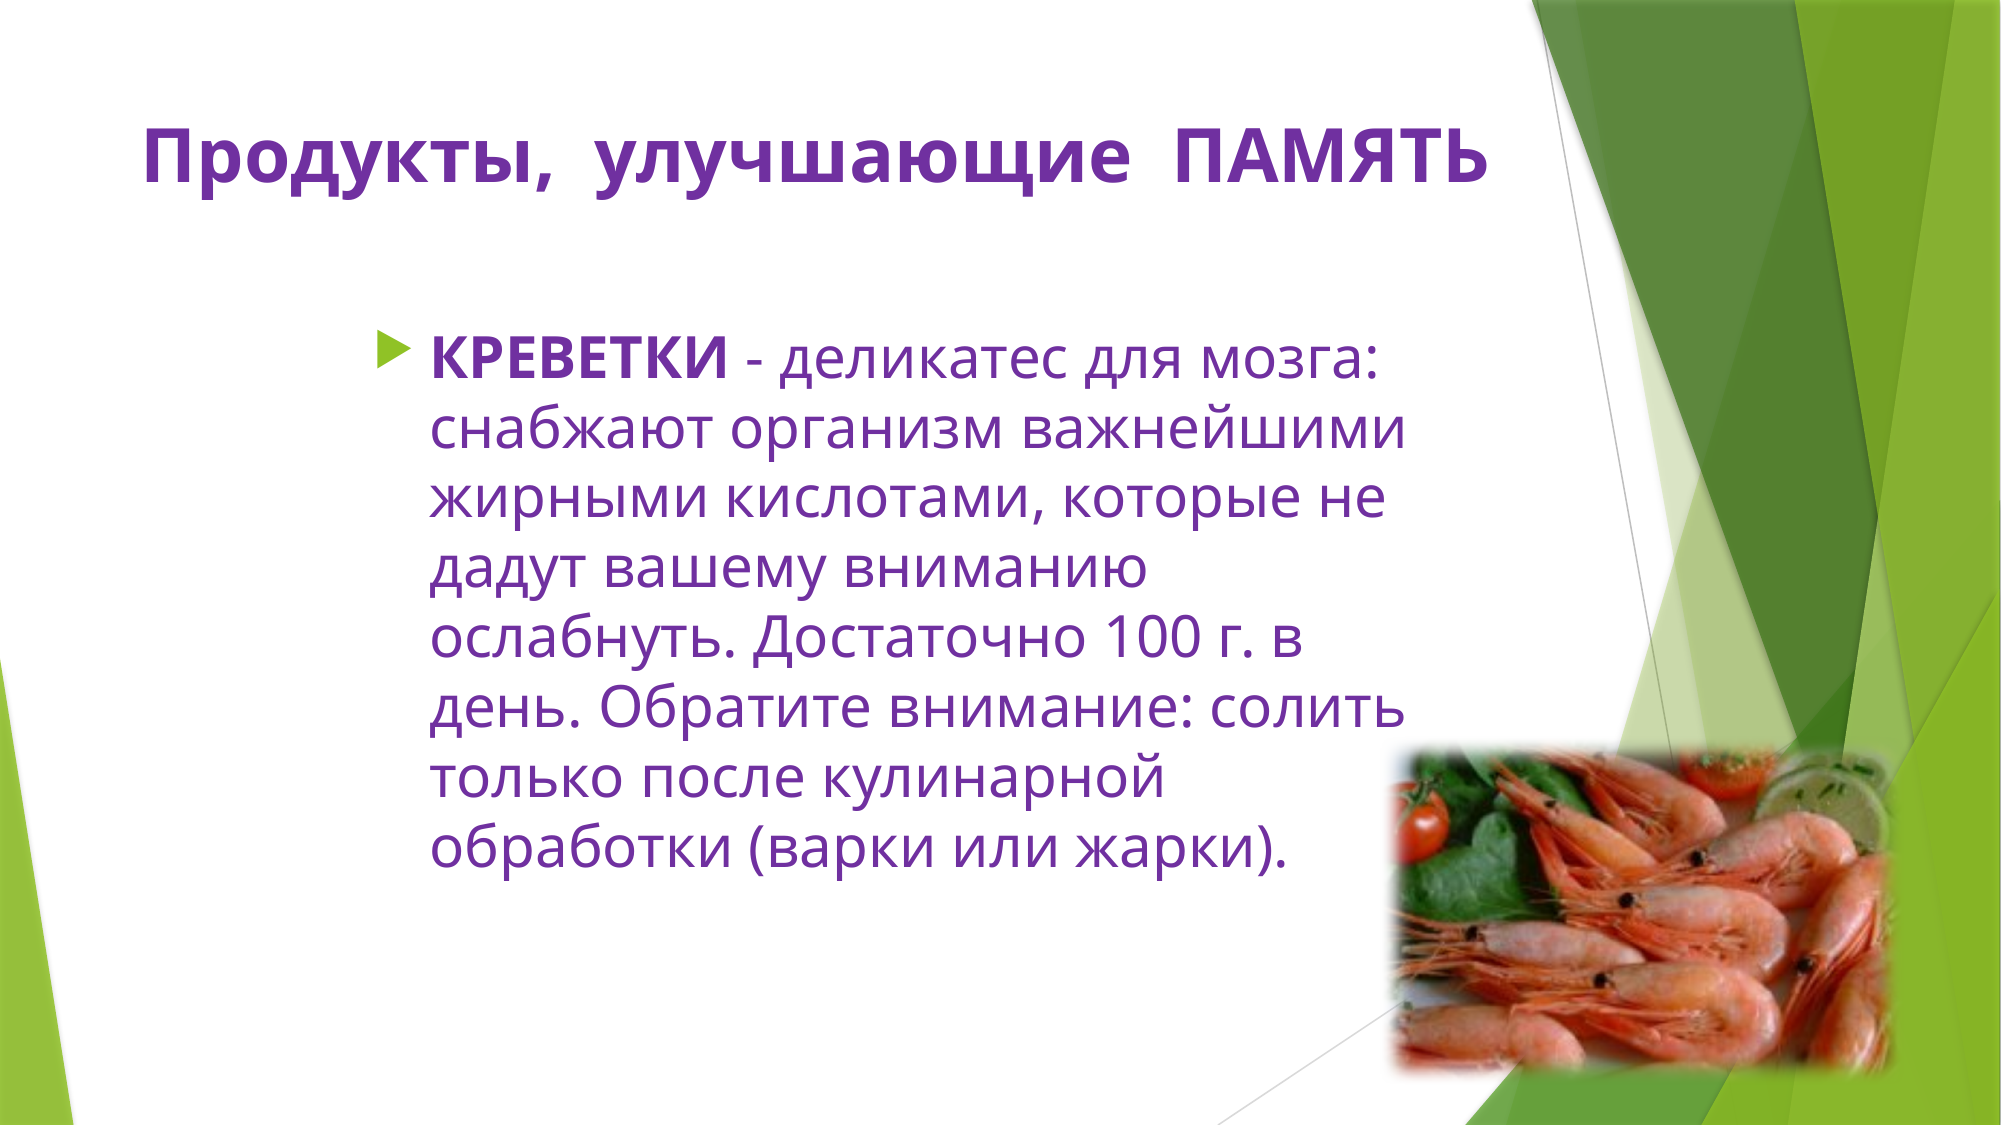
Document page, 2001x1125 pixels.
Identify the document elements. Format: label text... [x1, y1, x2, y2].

picture [1380, 736, 1904, 1085]
title Продукты, улучшающие ПАМЯТЬ [111, 99, 1522, 317]
list КРЕВЕТКИ - деликатес для мозга: снабжают организм важнейшими жирными кислотами, которые не дадут вашему вниманию ослабнуть. Достаточно 100 г. в день. Обратите внимание: солить только после кулинарной обработки (варки или жарки). [358, 312, 1482, 911]
